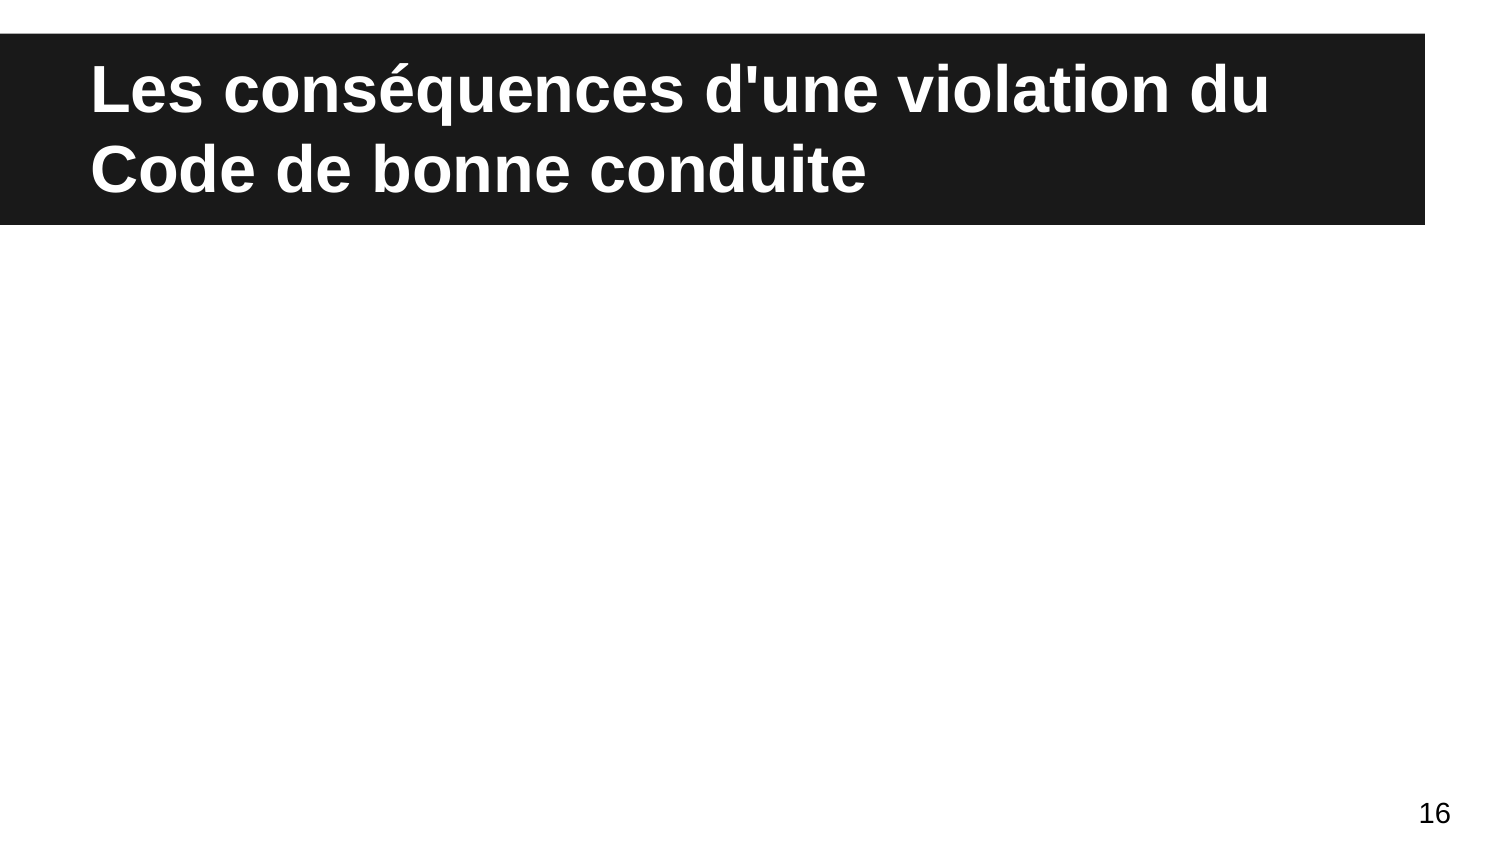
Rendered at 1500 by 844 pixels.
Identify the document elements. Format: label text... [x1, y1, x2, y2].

title Les conséquences d'une violation du Code de bonne conduite [75, 33, 1425, 221]
slide_number 16 [1403, 779, 1494, 844]
